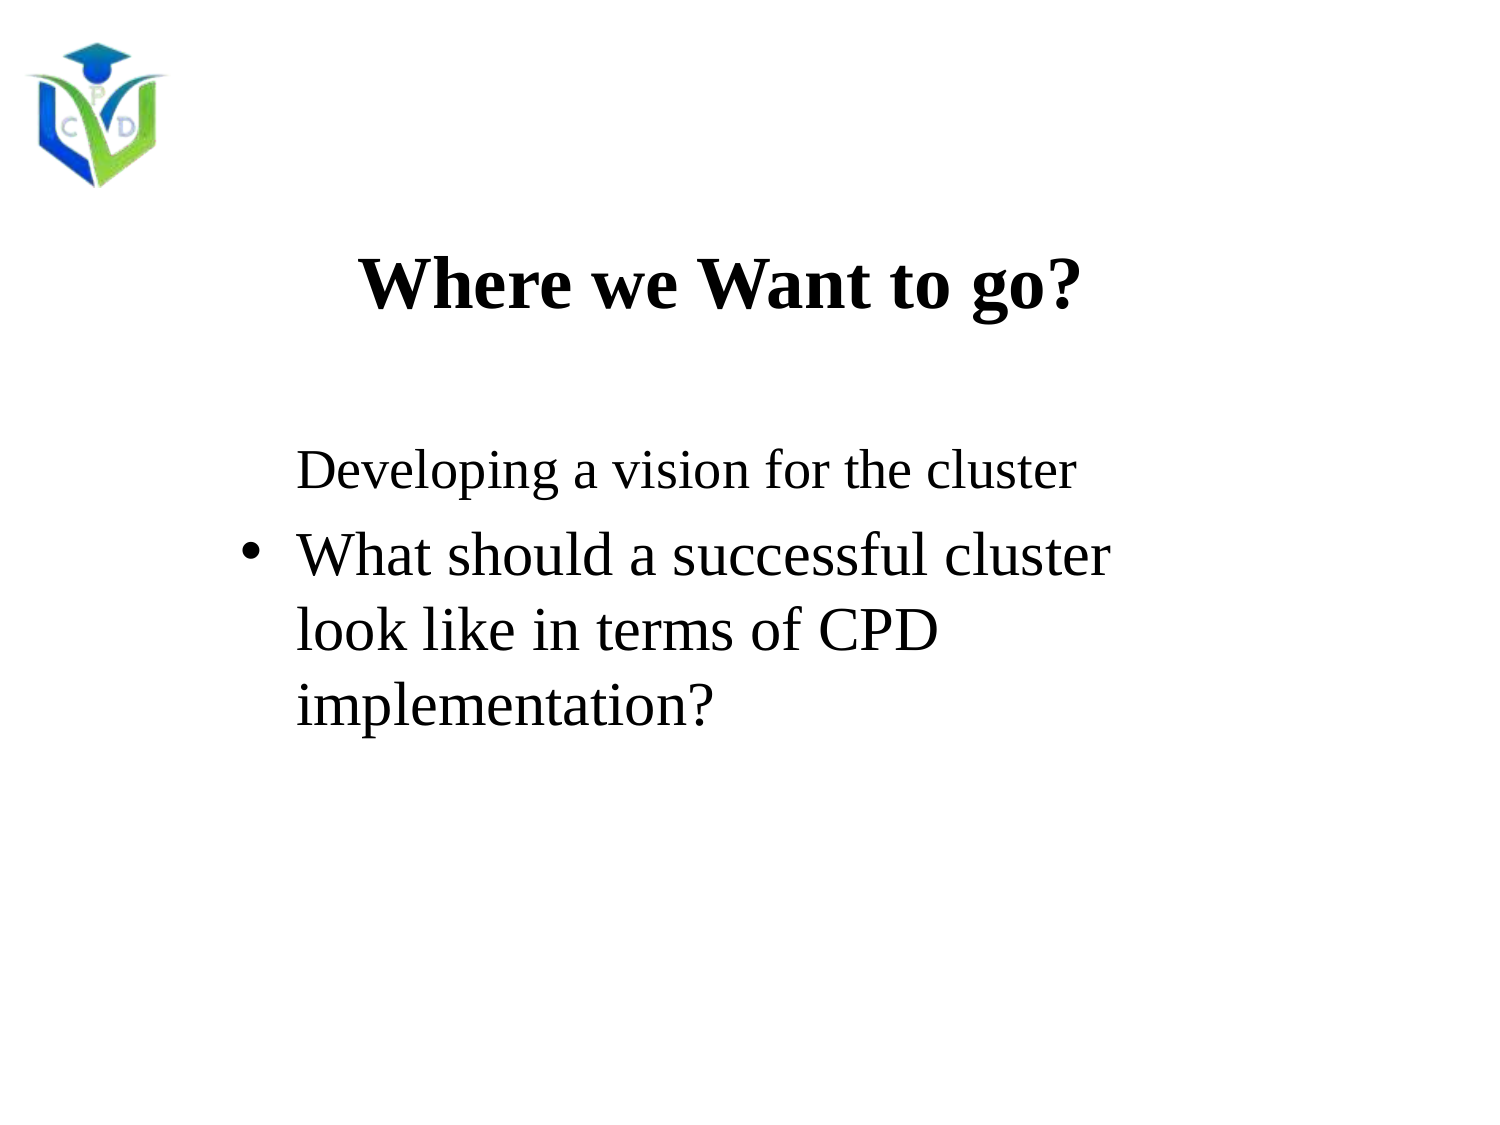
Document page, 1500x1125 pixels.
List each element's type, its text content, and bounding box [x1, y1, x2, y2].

picture [24, 42, 171, 188]
title Where we Want to go? [303, 187, 1138, 370]
list Developing a vision for the cluster What should a successful cluster look like in terms of CPD implementation? [225, 425, 1216, 962]
